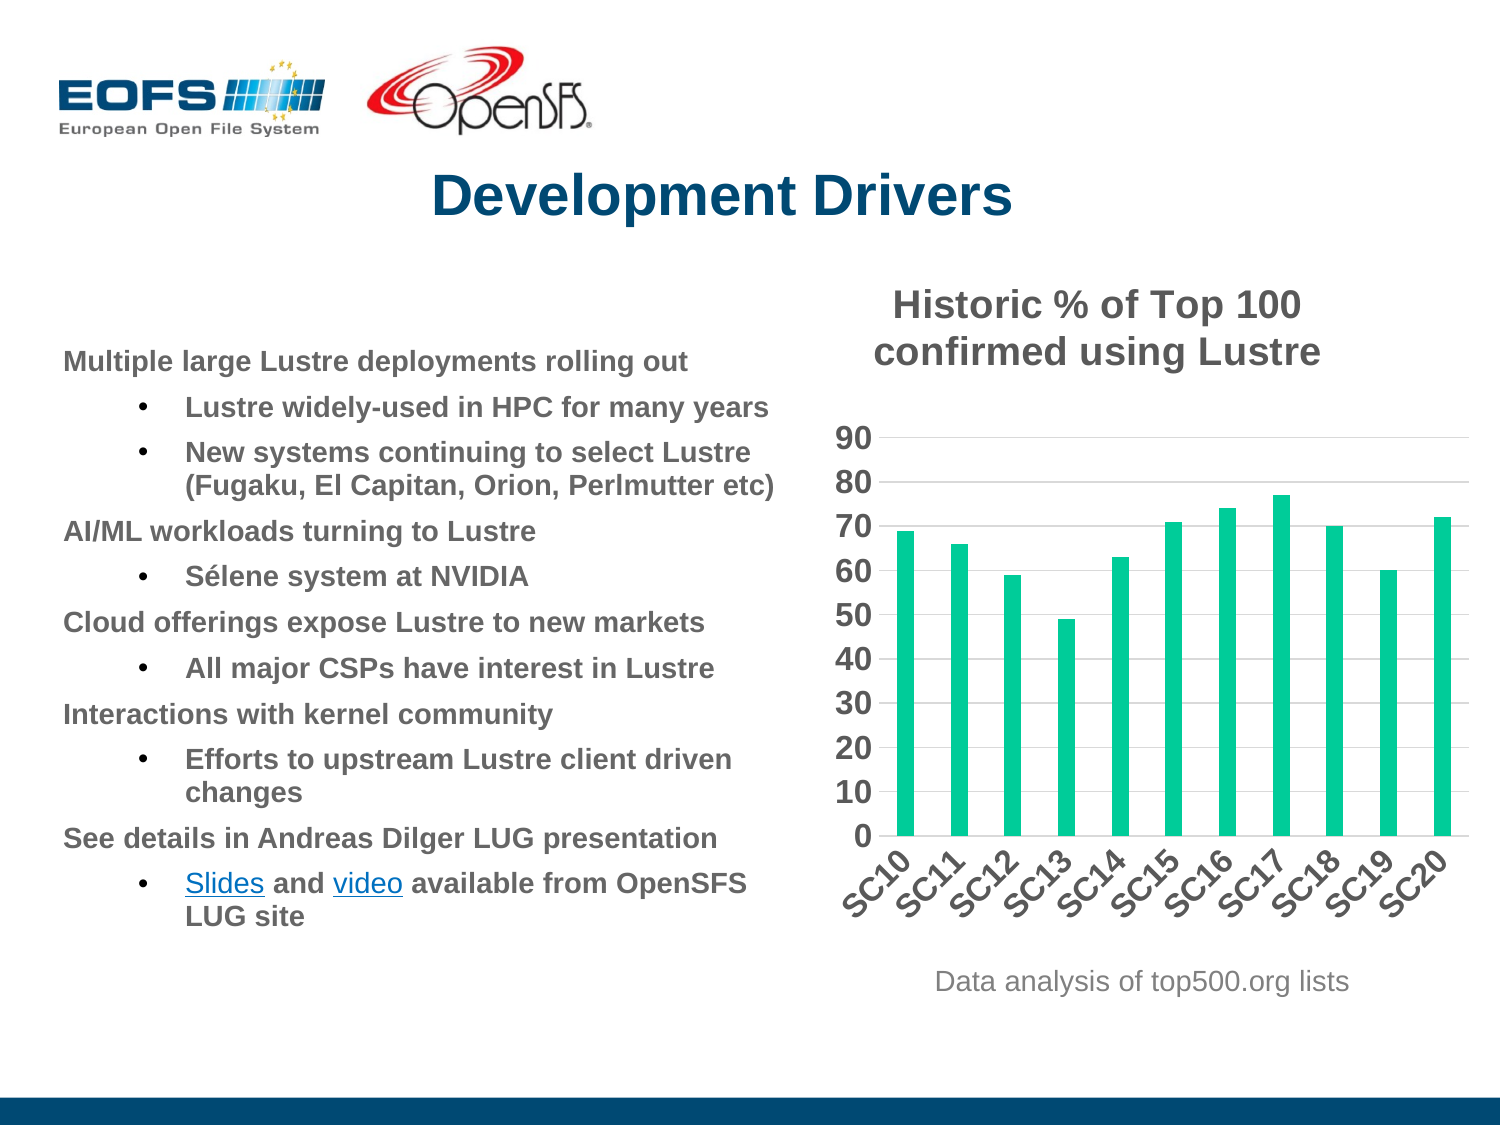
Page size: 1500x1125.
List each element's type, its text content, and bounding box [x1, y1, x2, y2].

text_box Data analysis of top500.org lists [919, 954, 1366, 1005]
picture [359, 36, 598, 139]
list Multiple large Lustre deployments rolling out Lustre widely-used in HPC for many years New systems continuing to select Lustre (Fugaku, El Capitan, Orion, Perlmutter etc) AI/ML workloads turning to Lustre Sélene system at NVIDIA Cloud offerings expose Lustre to new markets All major CSPs have interest in Lustre Interactions with kernel community Efforts to upstream Lustre client driven changes See details in Andreas Dilger LUG presentation Slides and video available from OpenSFS LUG site [63, 341, 809, 870]
title Development Drivers [431, 153, 1093, 228]
chart [820, 266, 1483, 940]
picture [59, 59, 325, 137]
